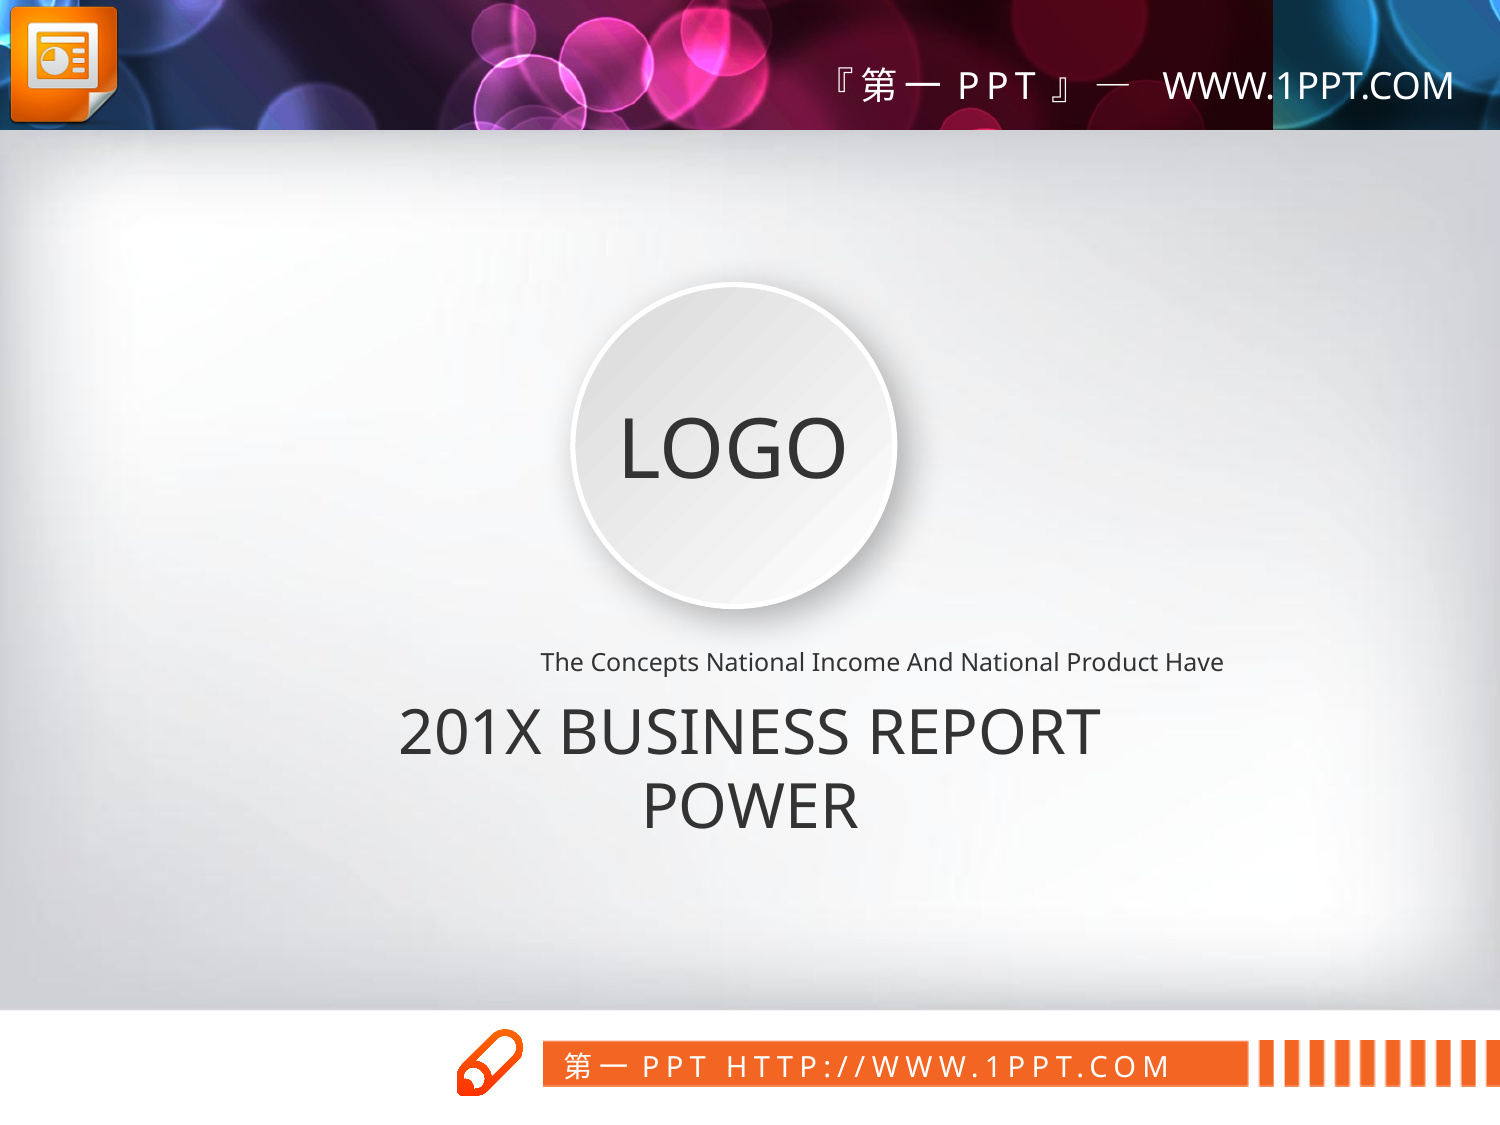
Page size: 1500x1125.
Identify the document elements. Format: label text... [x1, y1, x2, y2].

text_box 201X BUSINESS REPORT POWER [276, 684, 1225, 849]
picture [543, 1040, 1500, 1087]
text_box [583, 503, 885, 607]
text_box [583, 284, 884, 387]
text_box LOGO [550, 387, 918, 503]
text_box The Concepts National Income And National Product Have [529, 641, 1306, 683]
picture [0, 0, 1500, 1012]
